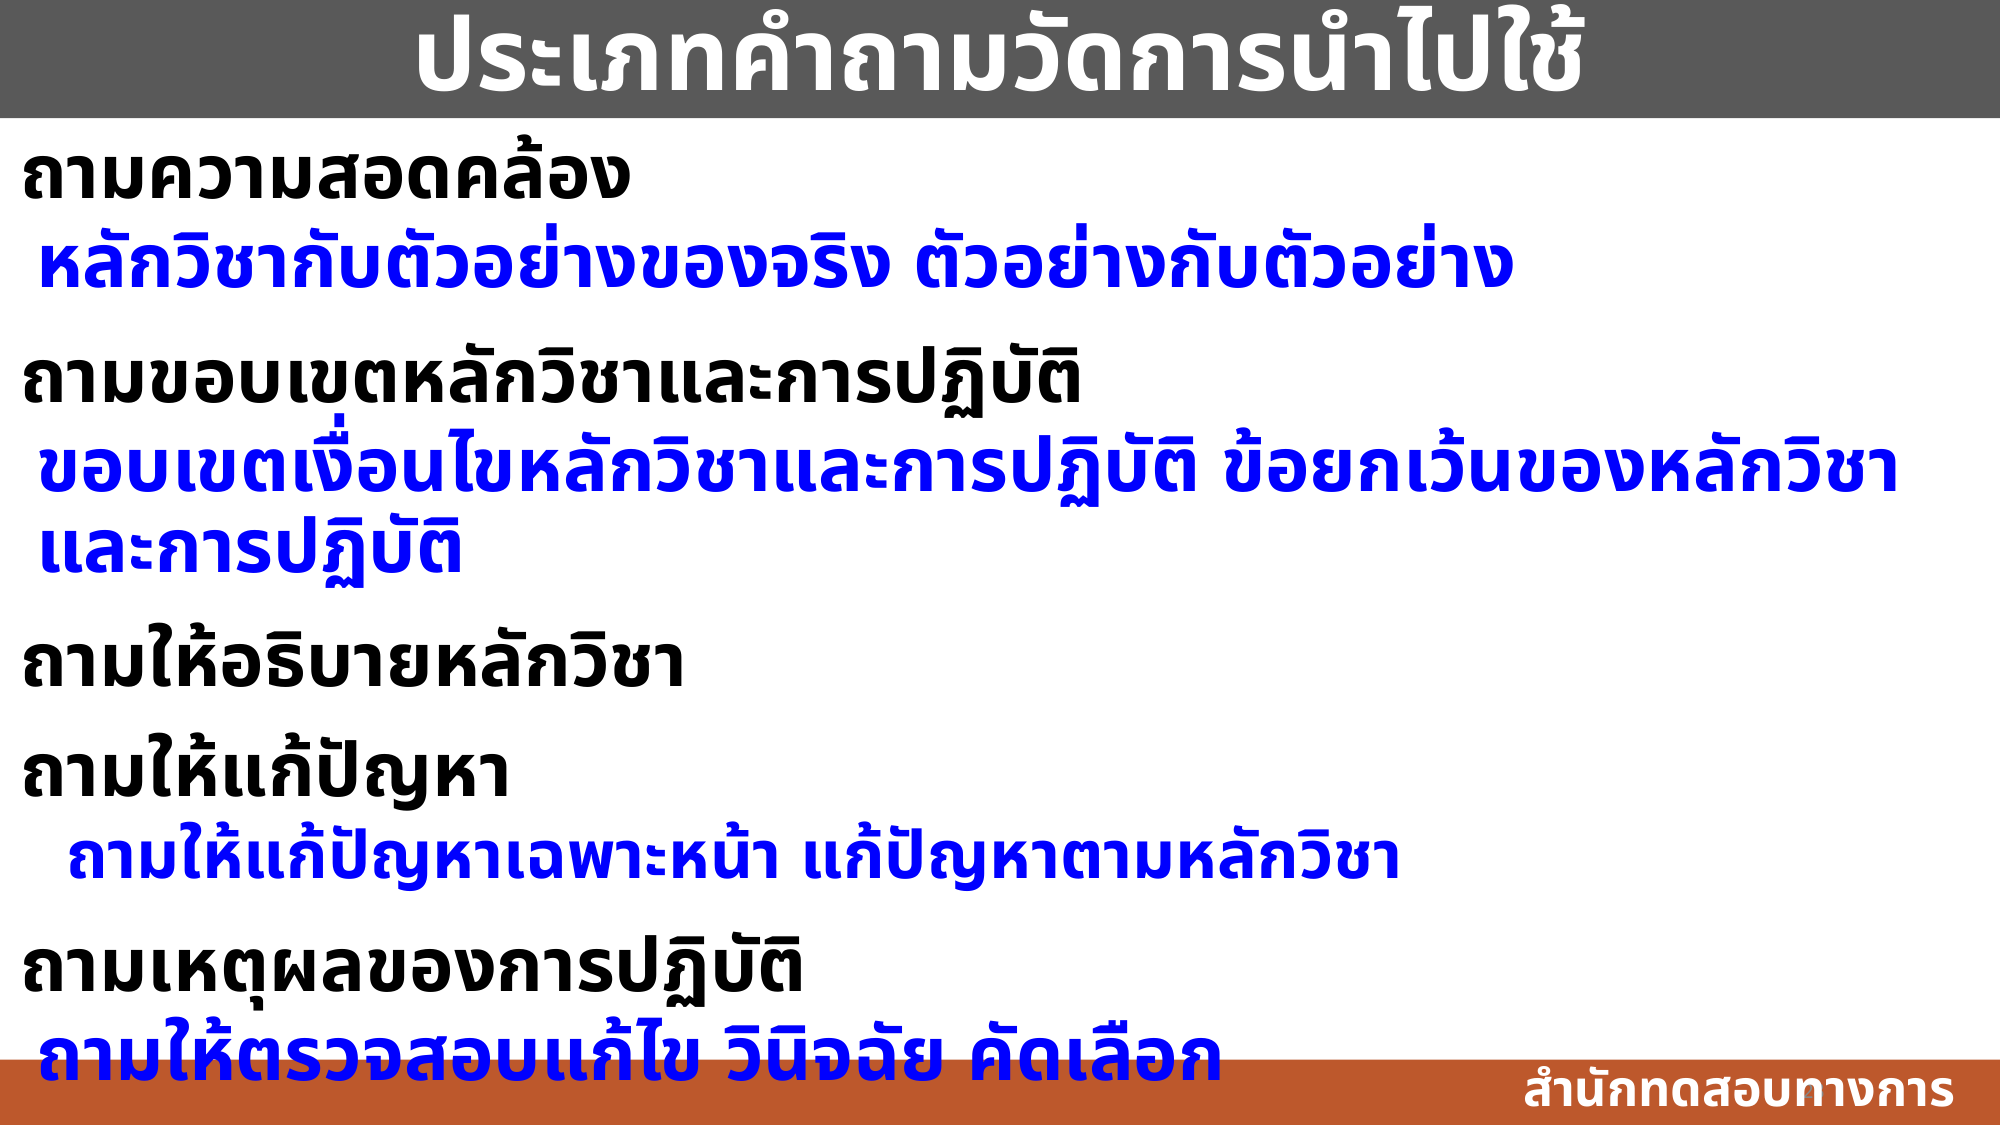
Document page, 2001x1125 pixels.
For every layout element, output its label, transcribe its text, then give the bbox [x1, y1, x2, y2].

title ประเภทคำถามวัดการนำไปใช้ [0, 0, 2000, 119]
text_box สำนักทดสอบทางการศึกษา สพฐ. [1508, 1049, 1995, 1125]
list ถามความสอดคล้อง หลักวิชากับตัวอย่างของจริง ตัวอย่างกับตัวอย่าง ถามขอบเขตหลักวิชาและการปฏิบัติ ขอบเขตเงื่อนไขหลักวิชาและการปฏิบัติ ข้อยกเว้นของหลักวิชาและการปฏิบัติ ถามให้อธิบายหลักวิชา ถามให้แก้ปัญหา ถามให้แก้ปัญหาเฉพาะหน้า แก้ปัญหาตามหลักวิชา ถามเหตุผลของการปฏิบัติ ถามให้ตรวจสอบแก้ไข วินิจฉัย คัดเลือก [0, 126, 2000, 1060]
